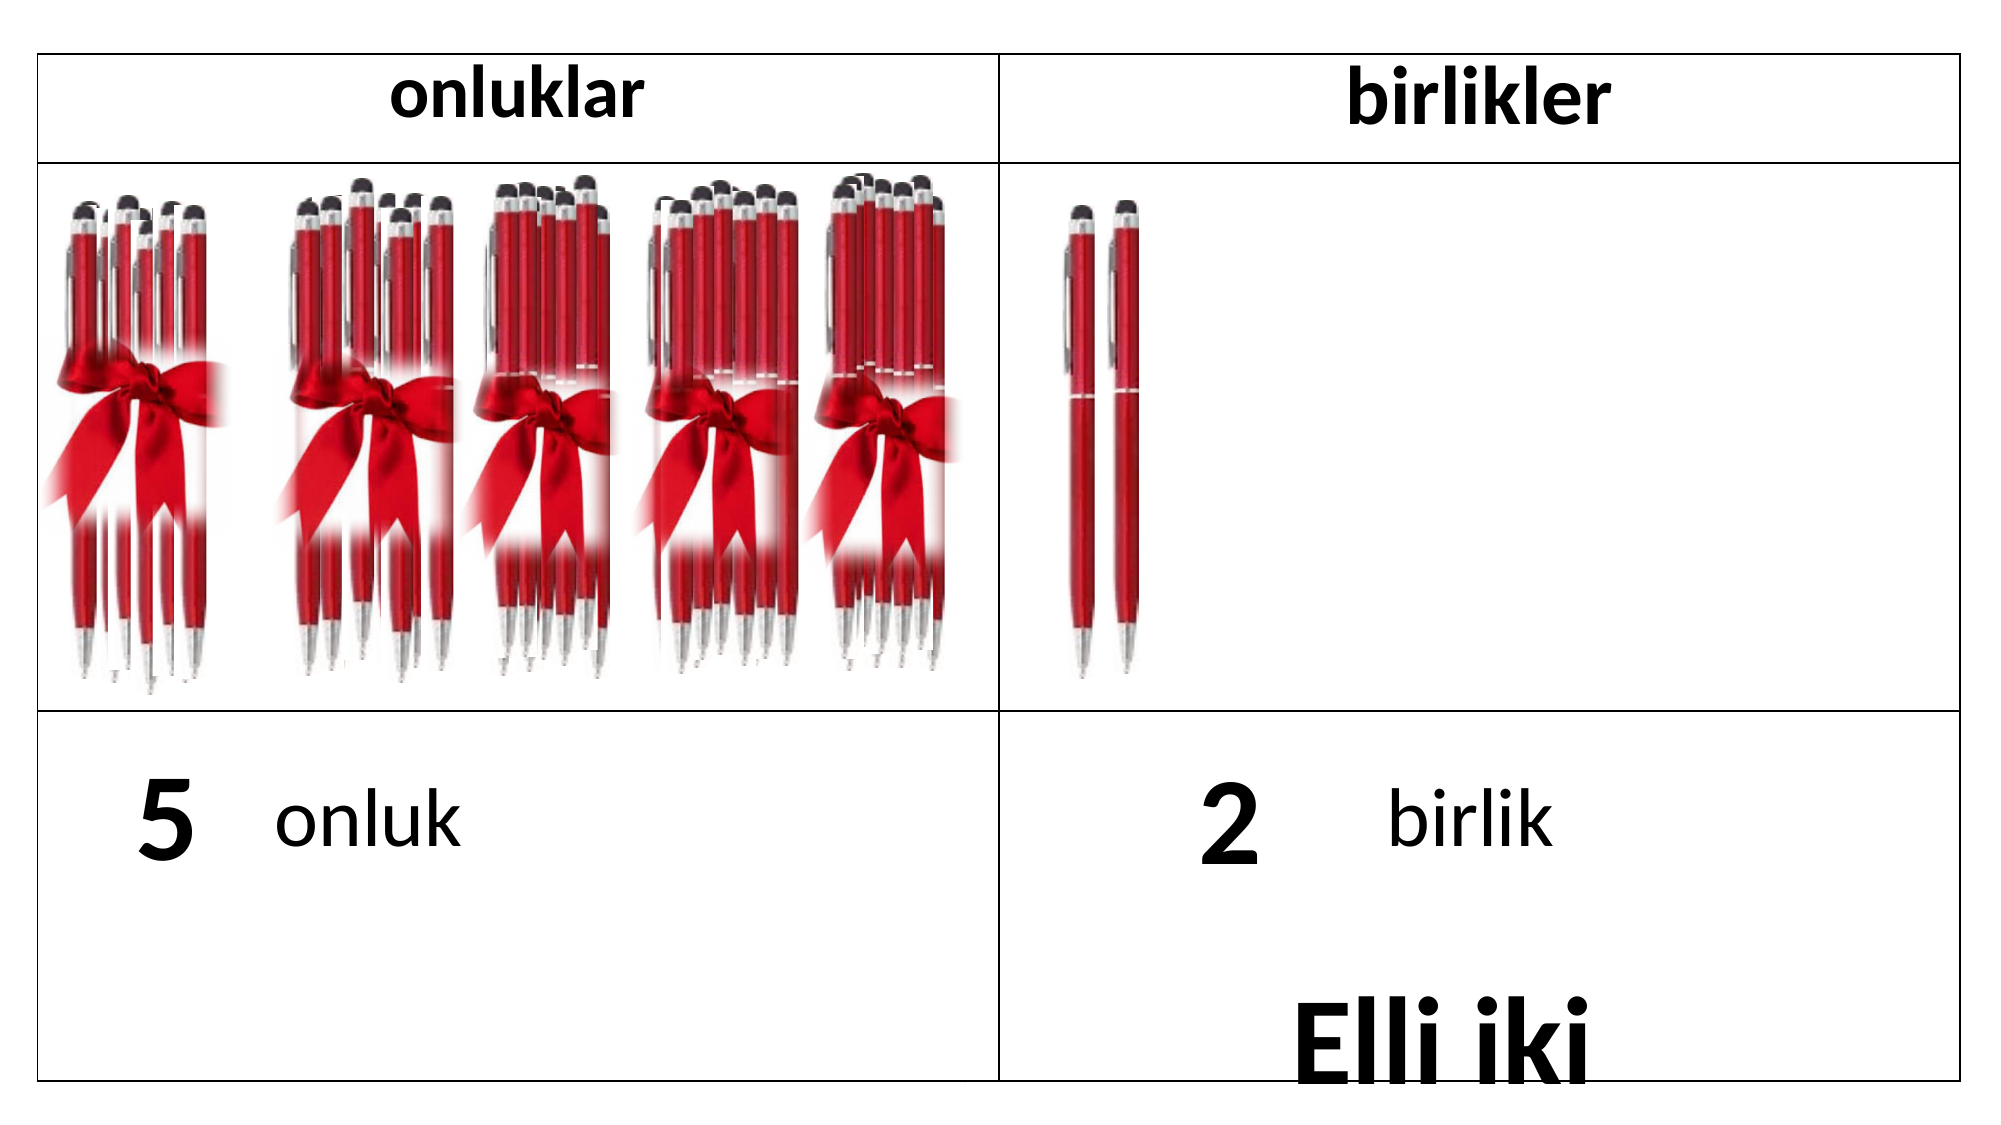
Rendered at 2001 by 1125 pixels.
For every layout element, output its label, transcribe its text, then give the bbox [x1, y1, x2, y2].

footer Kazım KAT [662, 1042, 1276, 1103]
text_box birlik [1371, 755, 1569, 871]
table_header birlikler [1000, 55, 1959, 162]
picture [270, 175, 625, 683]
picture [37, 195, 234, 695]
picture [1062, 205, 1095, 679]
picture [1106, 199, 1140, 674]
table_cell [38, 164, 998, 710]
text_box Elli iki [1276, 952, 1919, 1117]
text_box 2 [1183, 732, 1371, 898]
table_cell [1000, 712, 1959, 1080]
table_cell [38, 712, 998, 1080]
table_cell [1000, 164, 1959, 710]
text_box 5 [120, 727, 245, 893]
picture [628, 172, 966, 674]
text_box onluk [259, 755, 497, 871]
table_header onluklar [38, 55, 998, 162]
